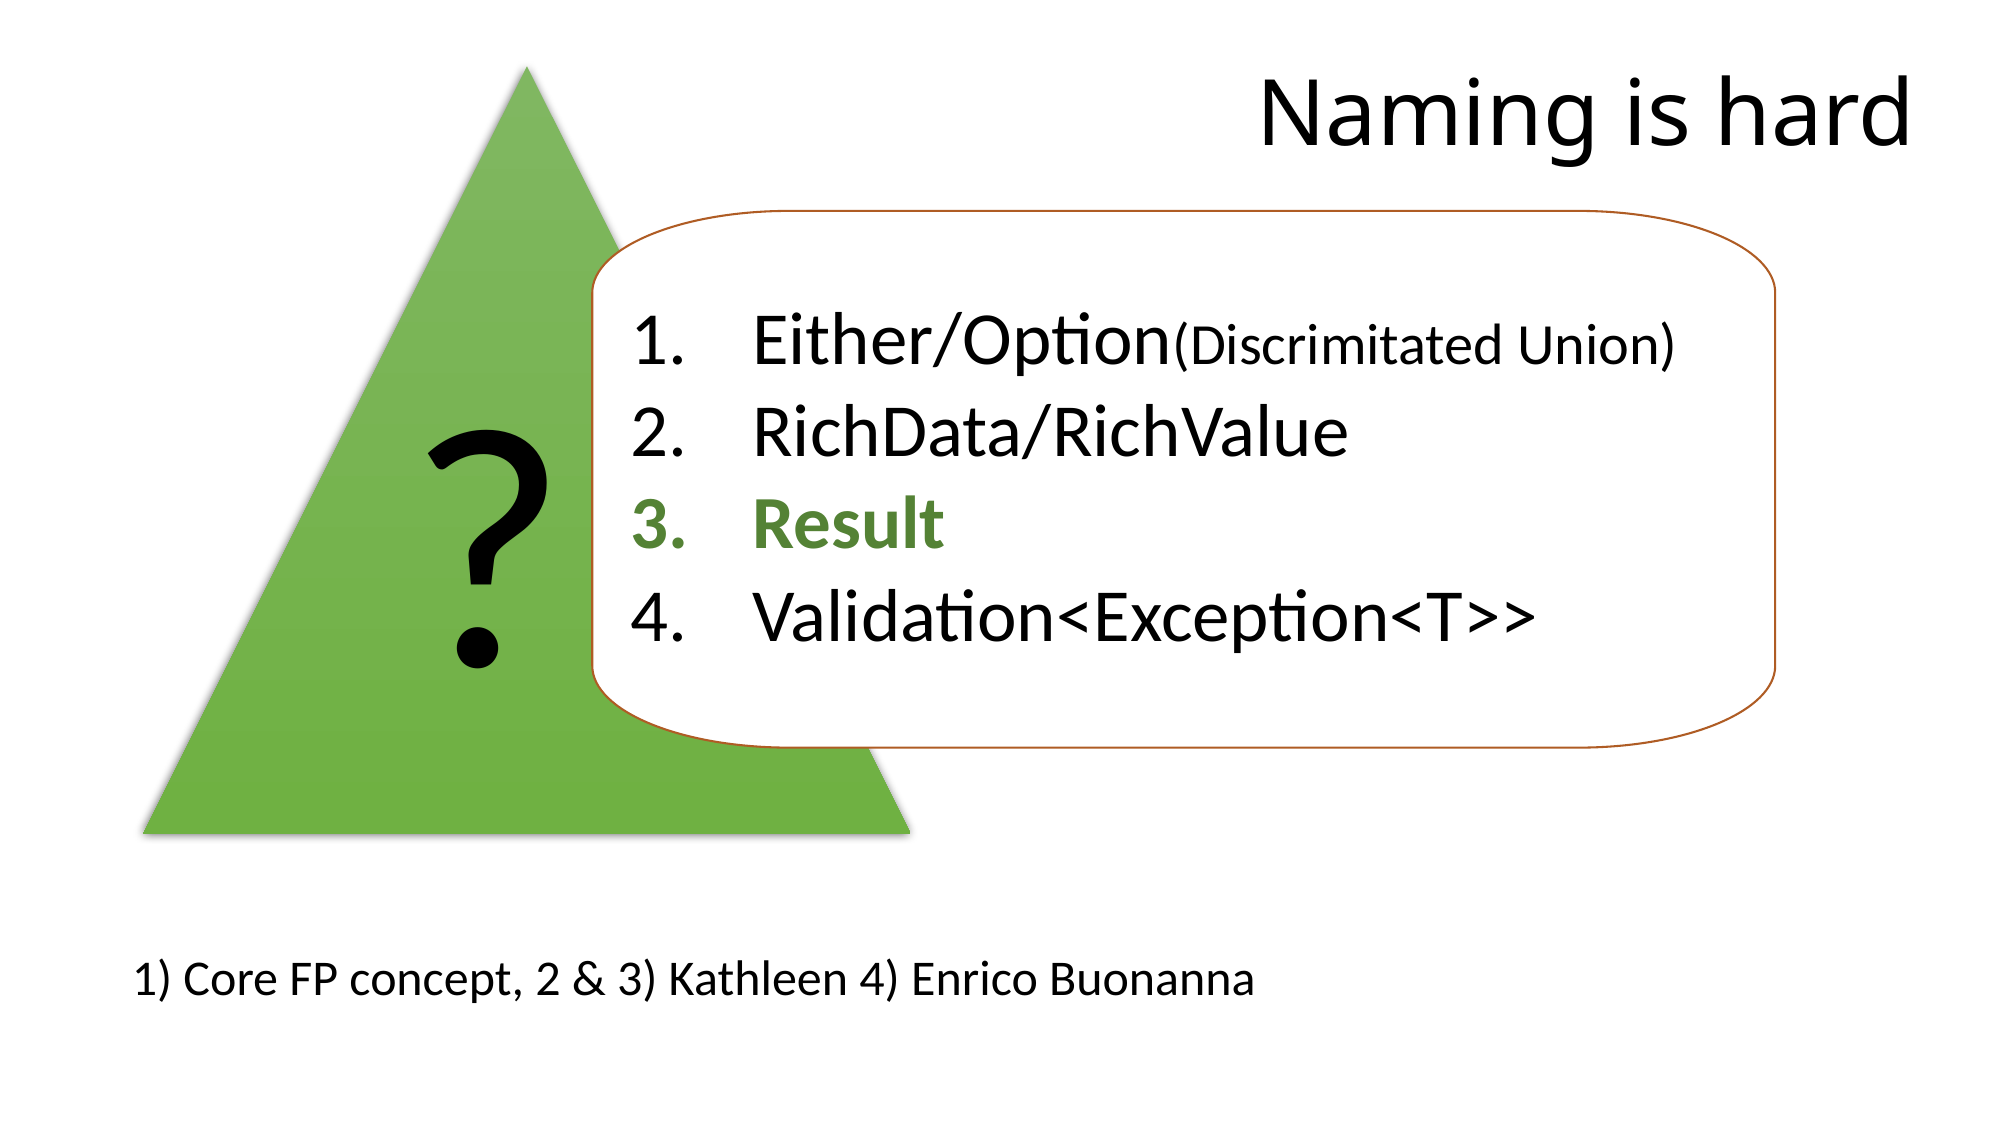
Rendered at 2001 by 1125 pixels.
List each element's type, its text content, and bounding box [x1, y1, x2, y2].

text_box 1) Core FP concept, 2 & 3) Kathleen 4) Enrico Buonanna [117, 937, 1272, 1013]
text_box ? [392, 313, 583, 744]
title Naming is hard [206, 50, 1932, 181]
text_box Either/Option(Discrimitated Union) RichData/RichValue Result Validation<Exception<T>> [591, 209, 1777, 749]
text_box [143, 181, 911, 834]
